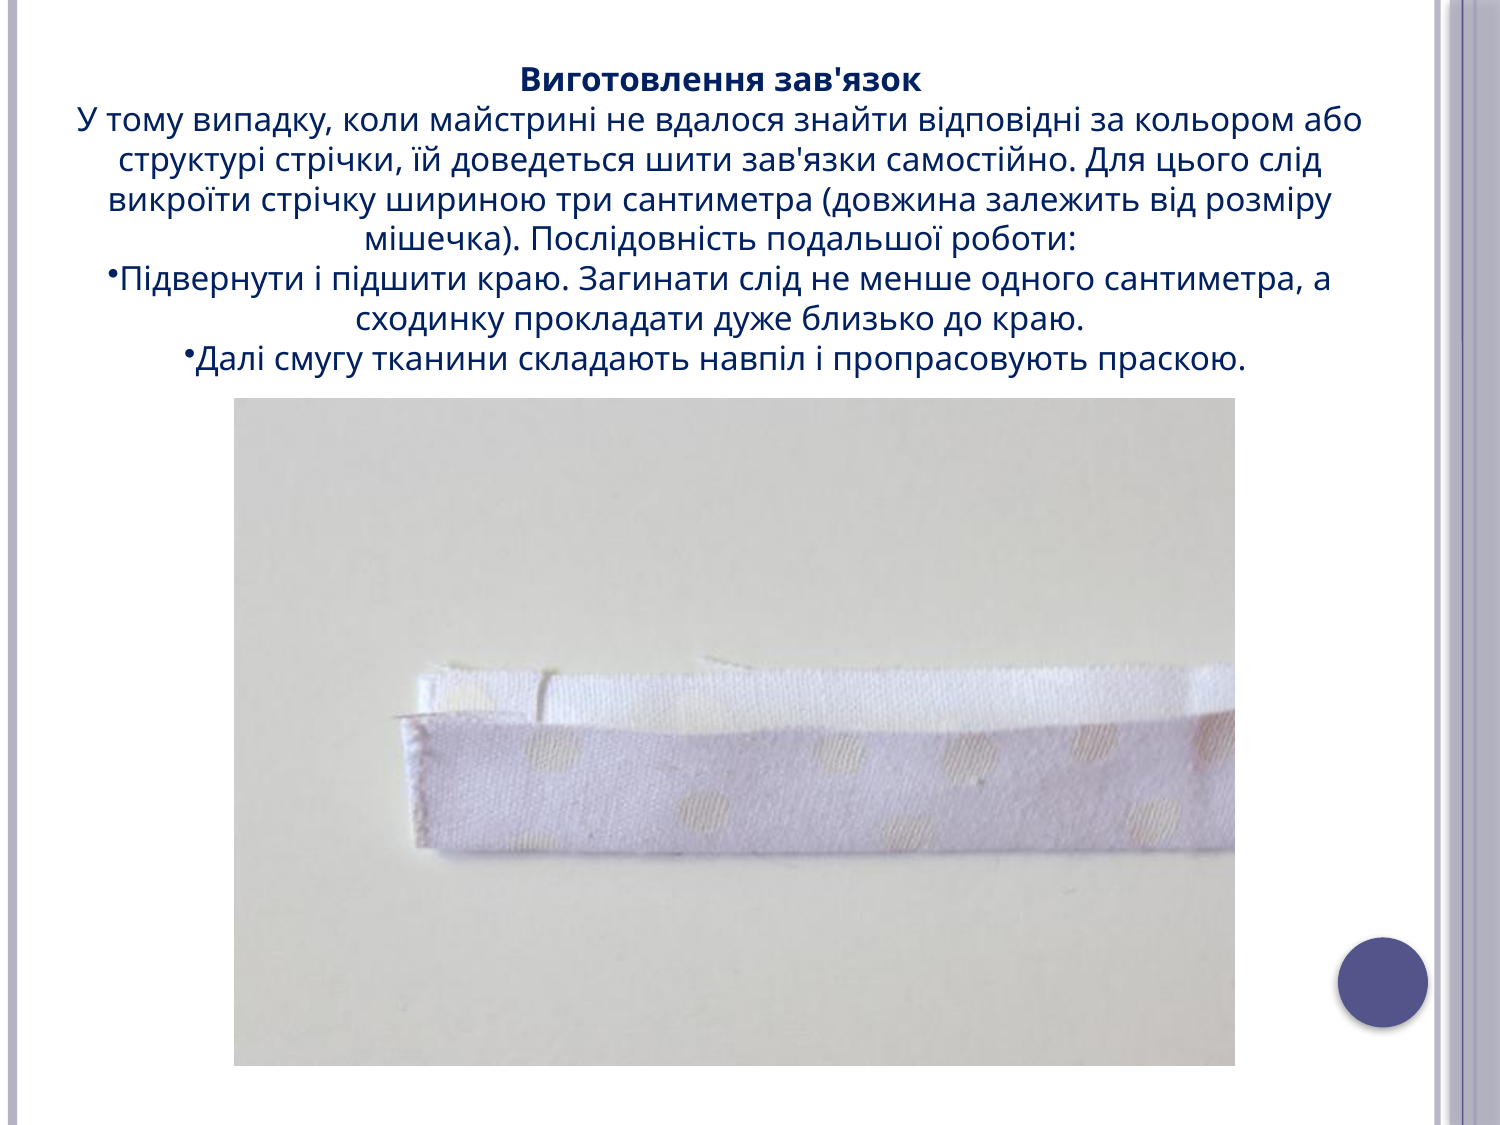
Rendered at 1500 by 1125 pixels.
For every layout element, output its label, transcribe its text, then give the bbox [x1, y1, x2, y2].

picture [233, 397, 1235, 1067]
text_box Виготовлення зав'язок У тому випадку, коли майстрині не вдалося знайти відповідні за кольором або структурі стрічки, їй доведеться шити зав'язки самостійно. Для цього слід викроїти стрічку шириною три сантиметра (довжина залежить від розміру мішечка). Послідовність подальшої роботи: Підвернути і підшити краю. Загинати слід не менше одного сантиметра, а сходинку прокладати дуже близько до краю. Далі смугу тканини складають навпіл і пропрасовують праскою. [46, 37, 1395, 383]
